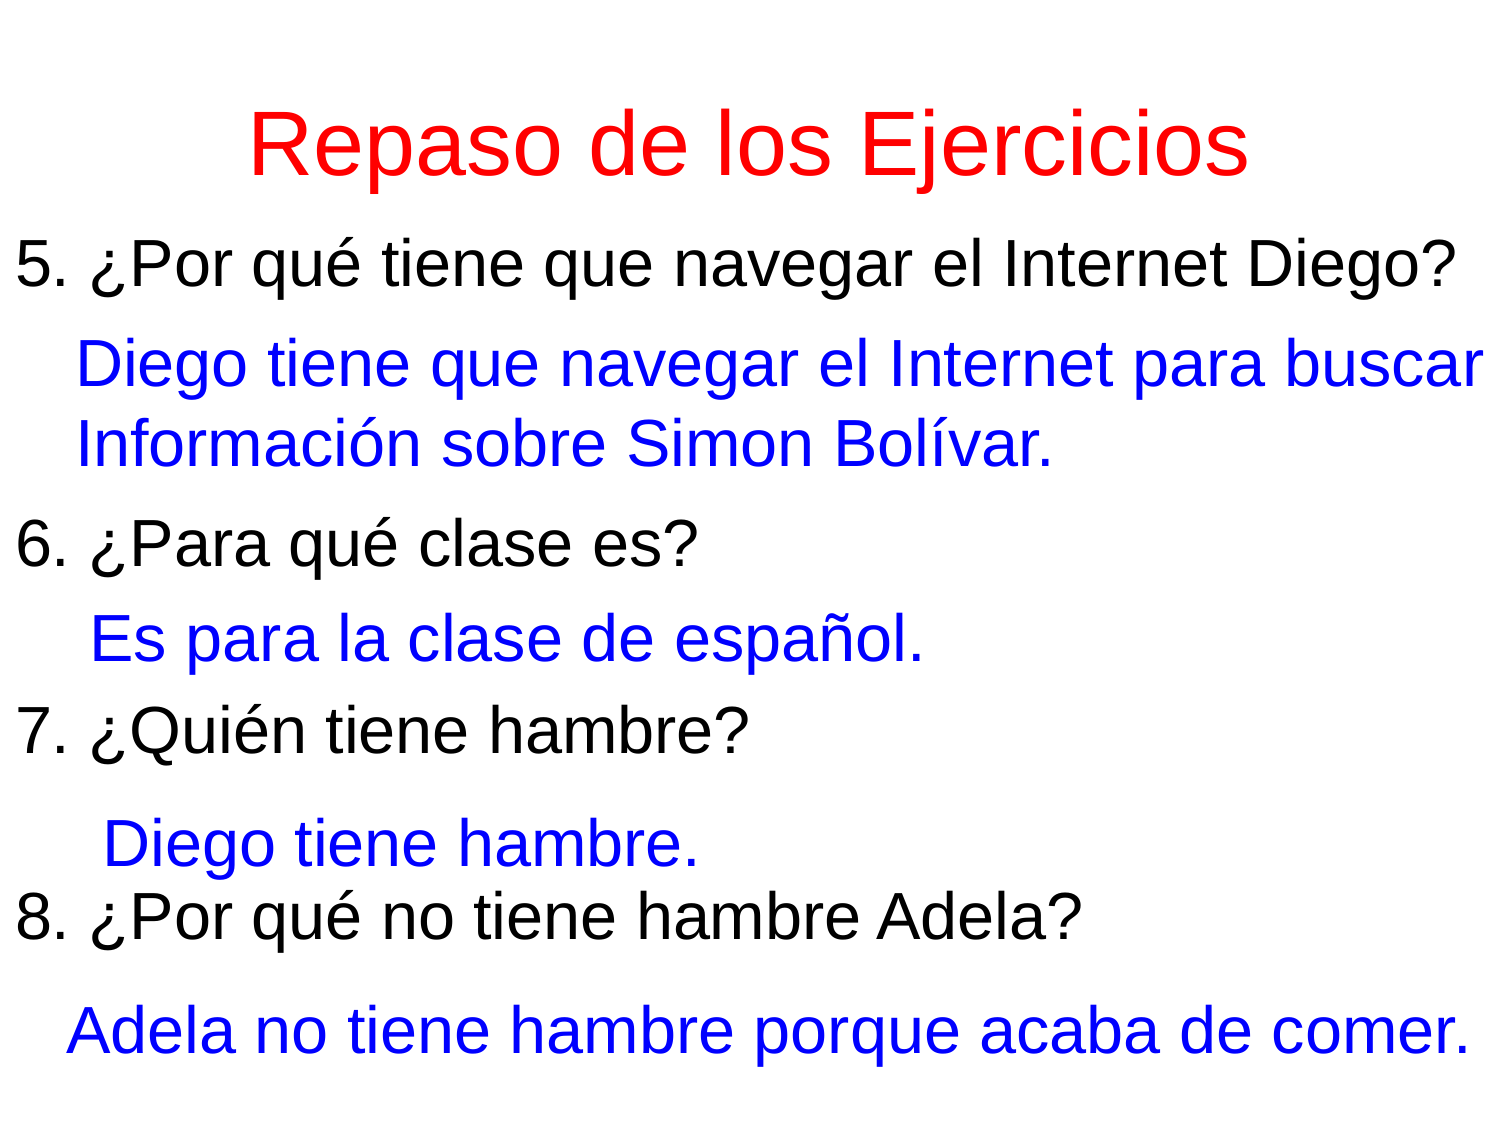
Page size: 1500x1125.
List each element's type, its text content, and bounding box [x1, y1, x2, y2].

title Repaso de los Ejercicios [75, 45, 1425, 212]
text_box Diego tiene que navegar el Internet para buscar Información sobre Simon Bolívar. [60, 312, 1500, 488]
text_box Adela no tiene hambre porque acaba de comer. [51, 979, 1488, 1075]
text_box Es para la clase de español. [74, 587, 960, 683]
text_box Diego tiene hambre. [87, 792, 717, 888]
list 5. ¿Por qué tiene que navegar el Internet Diego? 6. ¿Para qué clase es? 7. ¿Quién tiene hambre? 8. ¿Por qué no tiene hambre Adela? [0, 212, 1500, 1075]
